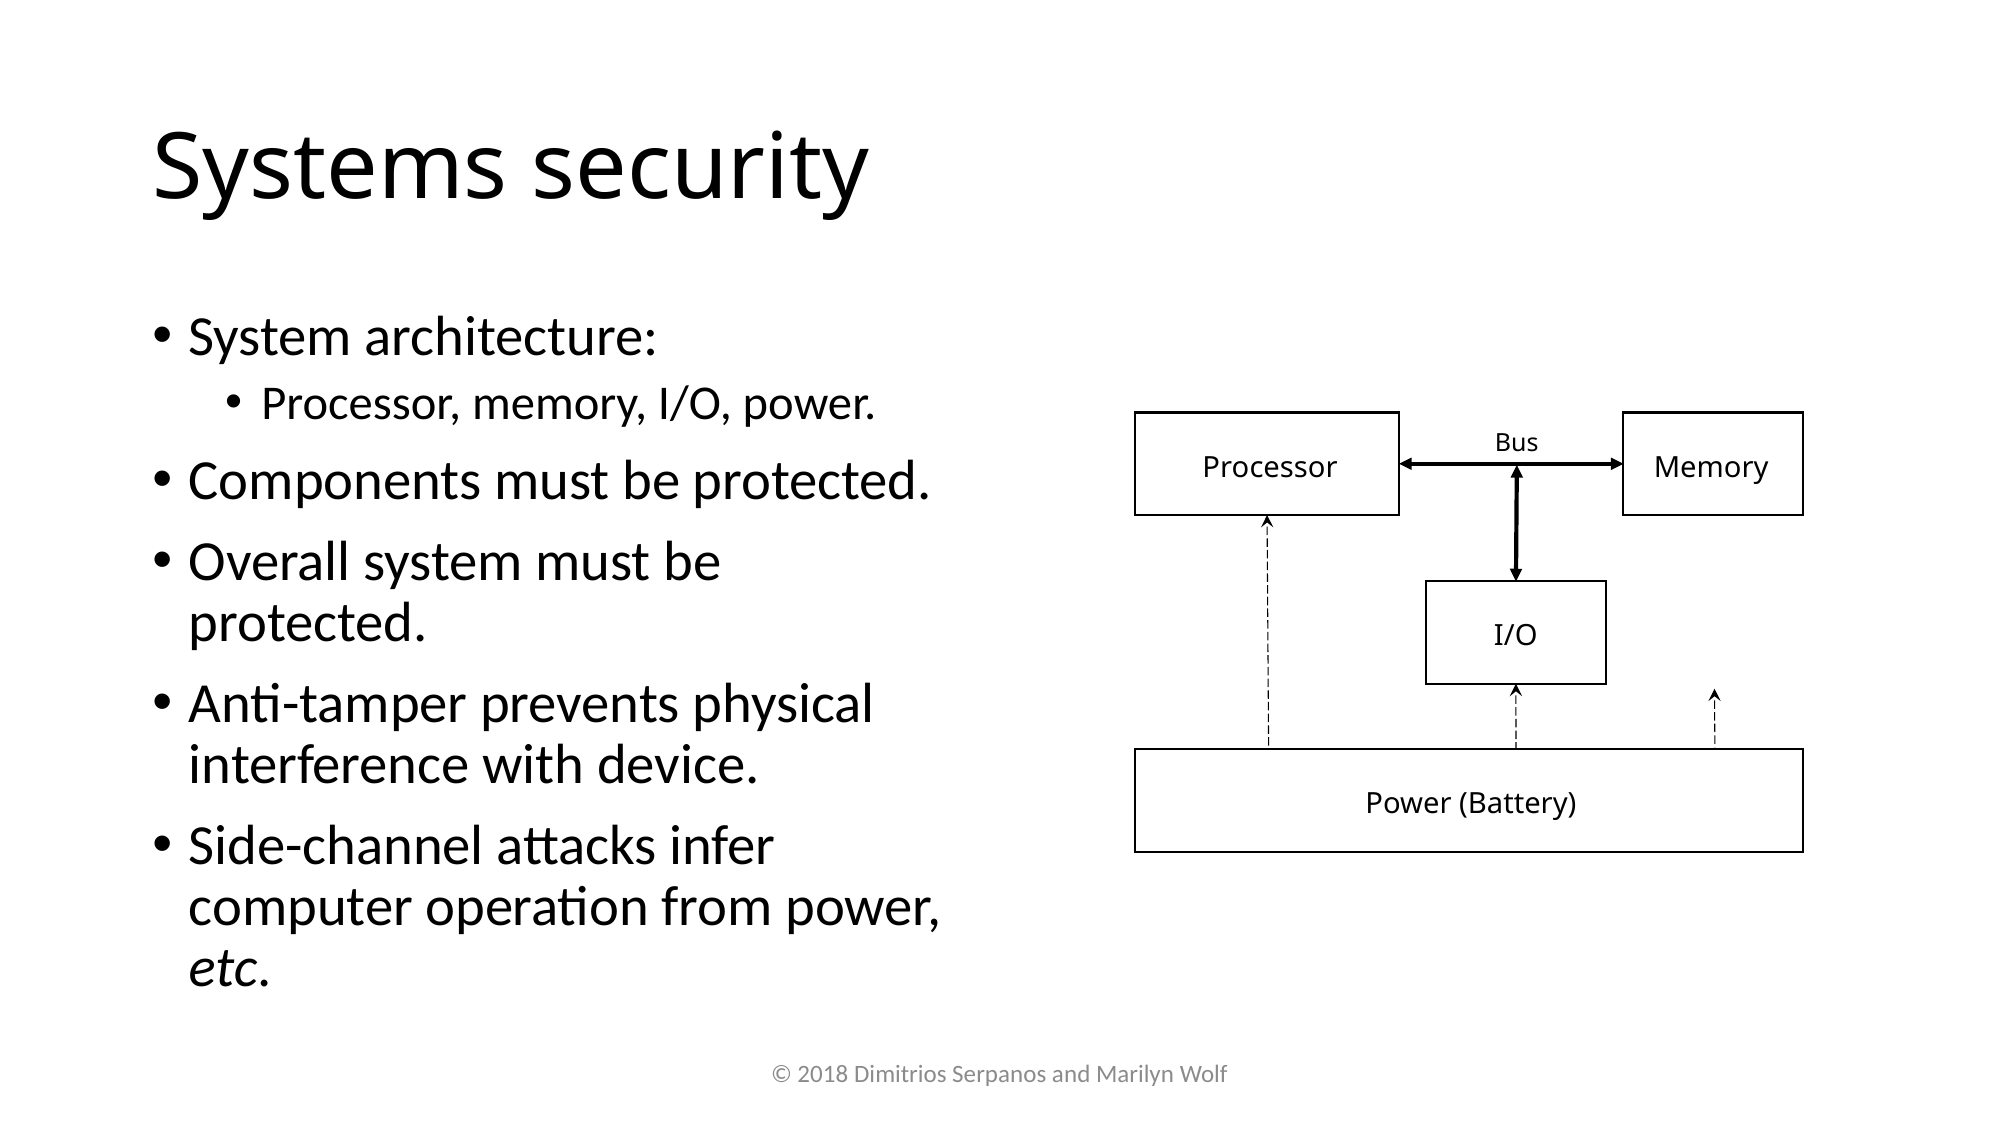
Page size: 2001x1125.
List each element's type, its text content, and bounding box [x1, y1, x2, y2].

list System architecture: Processor, memory, I/O, power. Components must be protected. Overall system must be protected. Anti-tamper prevents physical interference with device. Side-channel attacks infer computer operation from power, etc. [137, 299, 988, 1014]
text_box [1135, 412, 1804, 852]
footer © 2018 Dimitrios Serpanos and Marilyn Wolf [662, 1042, 1338, 1103]
title Systems security [137, 59, 1863, 278]
